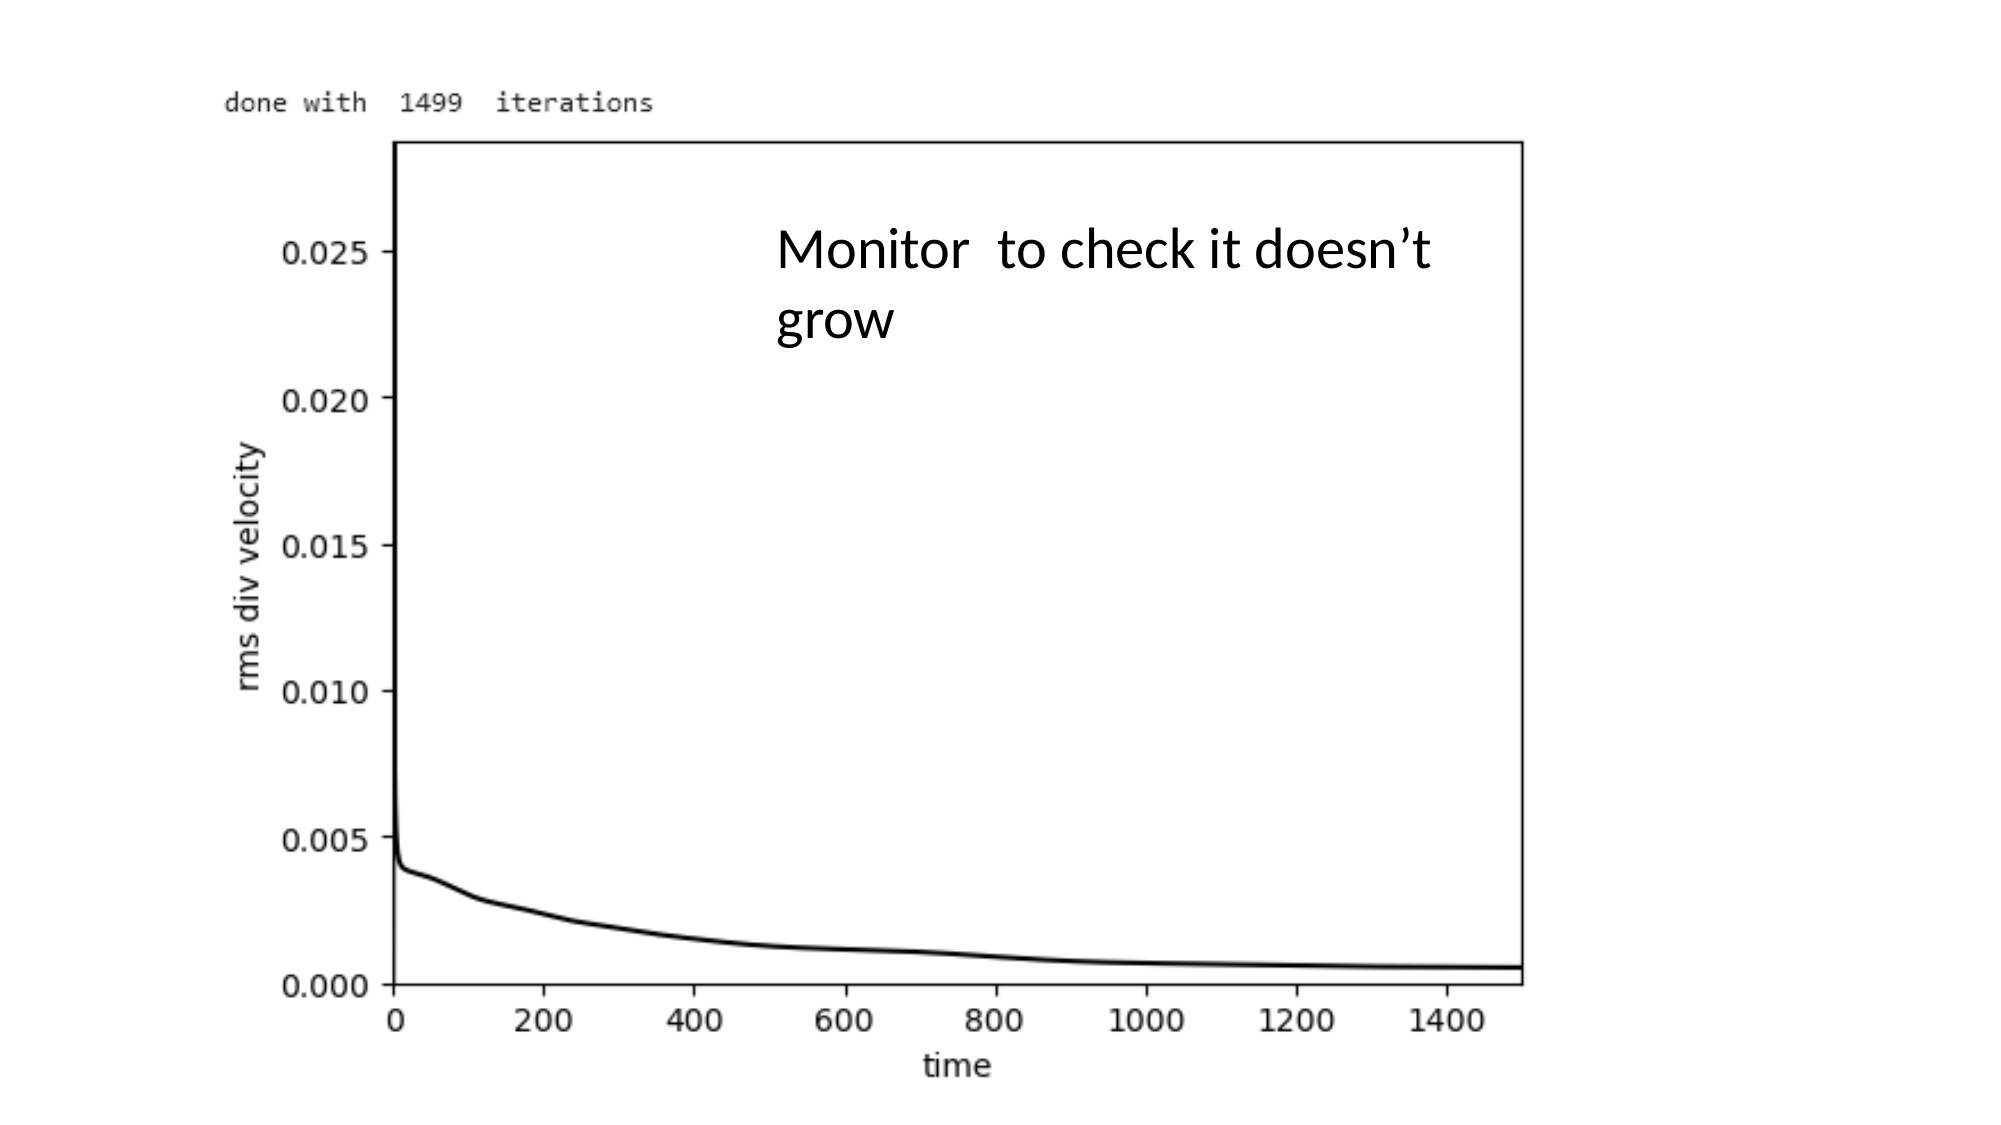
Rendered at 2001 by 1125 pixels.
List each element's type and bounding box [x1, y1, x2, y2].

picture [189, 66, 1602, 1094]
